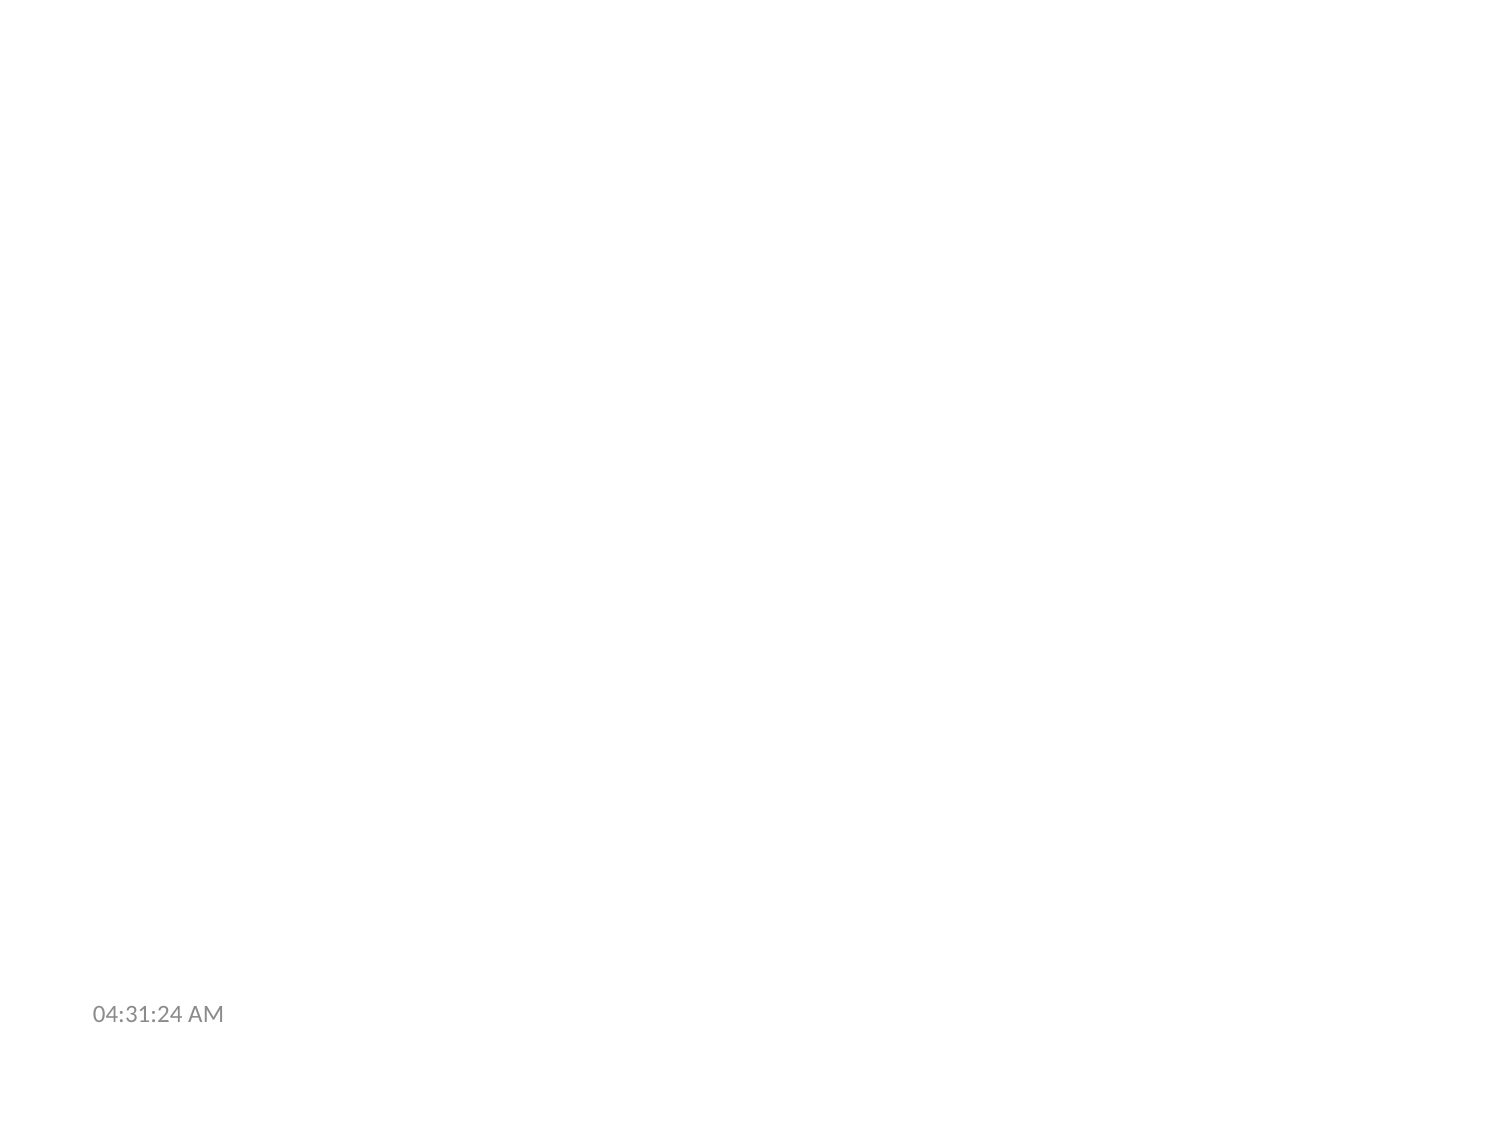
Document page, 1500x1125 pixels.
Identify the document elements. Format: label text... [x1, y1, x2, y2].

text_box 3:35:09 PM [77, 982, 428, 1043]
